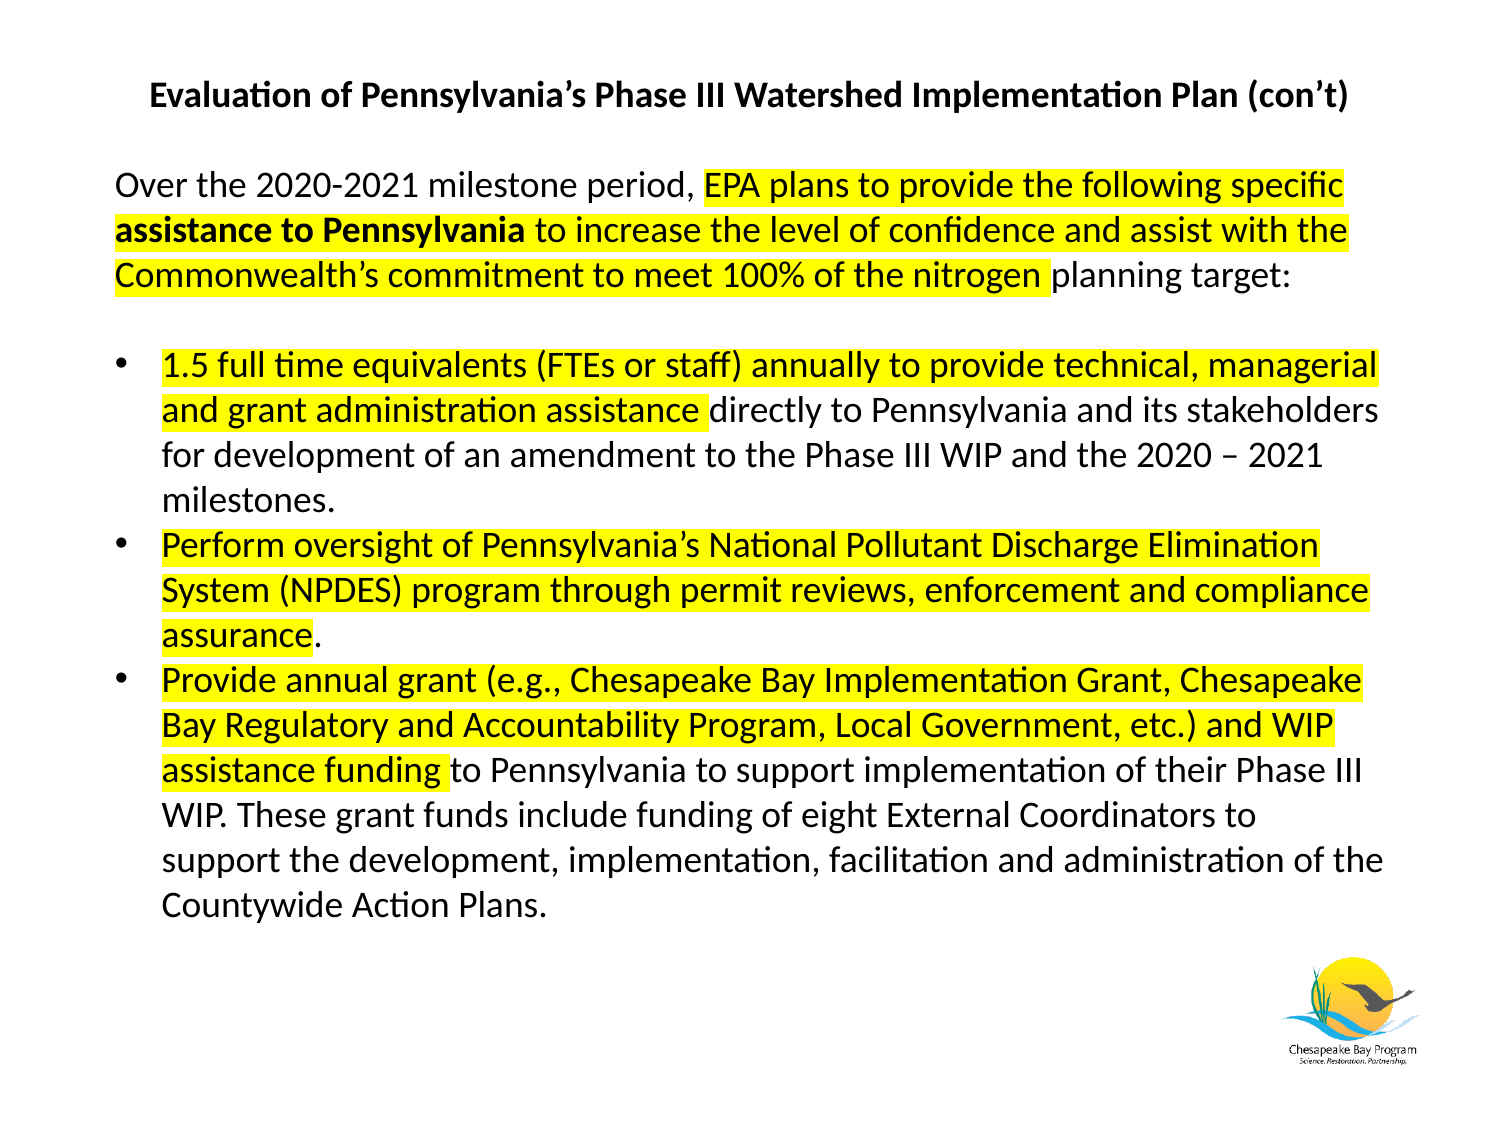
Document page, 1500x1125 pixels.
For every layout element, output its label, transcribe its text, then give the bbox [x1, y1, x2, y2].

text_box Evaluation of Pennsylvania’s Phase III Watershed Implementation Plan (con’t) Over the 2020-2021 milestone period, EPA plans to provide the following specific assistance to Pennsylvania to increase the level of confidence and assist with the Commonwealth’s commitment to meet 100% of the nitrogen planning target: 1.5 full time equivalents (FTEs or staff) annually to provide technical, managerial and grant administration assistance directly to Pennsylvania and its stakeholders for development of an amendment to the Phase III WIP and the 2020 – 2021 milestones. Perform oversight of Pennsylvania’s National Pollutant Discharge Elimination System (NPDES) program through permit reviews, enforcement and compliance assurance. Provide annual grant (e.g., Chesapeake Bay Implementation Grant, Chesapeake Bay Regulatory and Accountability Program, Local Government, etc.) and WIP assistance funding to Pennsylvania to support implementation of their Phase III WIP. These grant funds include funding of eight External Coordinators to support the development, implementation, facilitation and administration of the Countywide Action Plans. [99, 62, 1400, 933]
picture [1281, 956, 1419, 1065]
